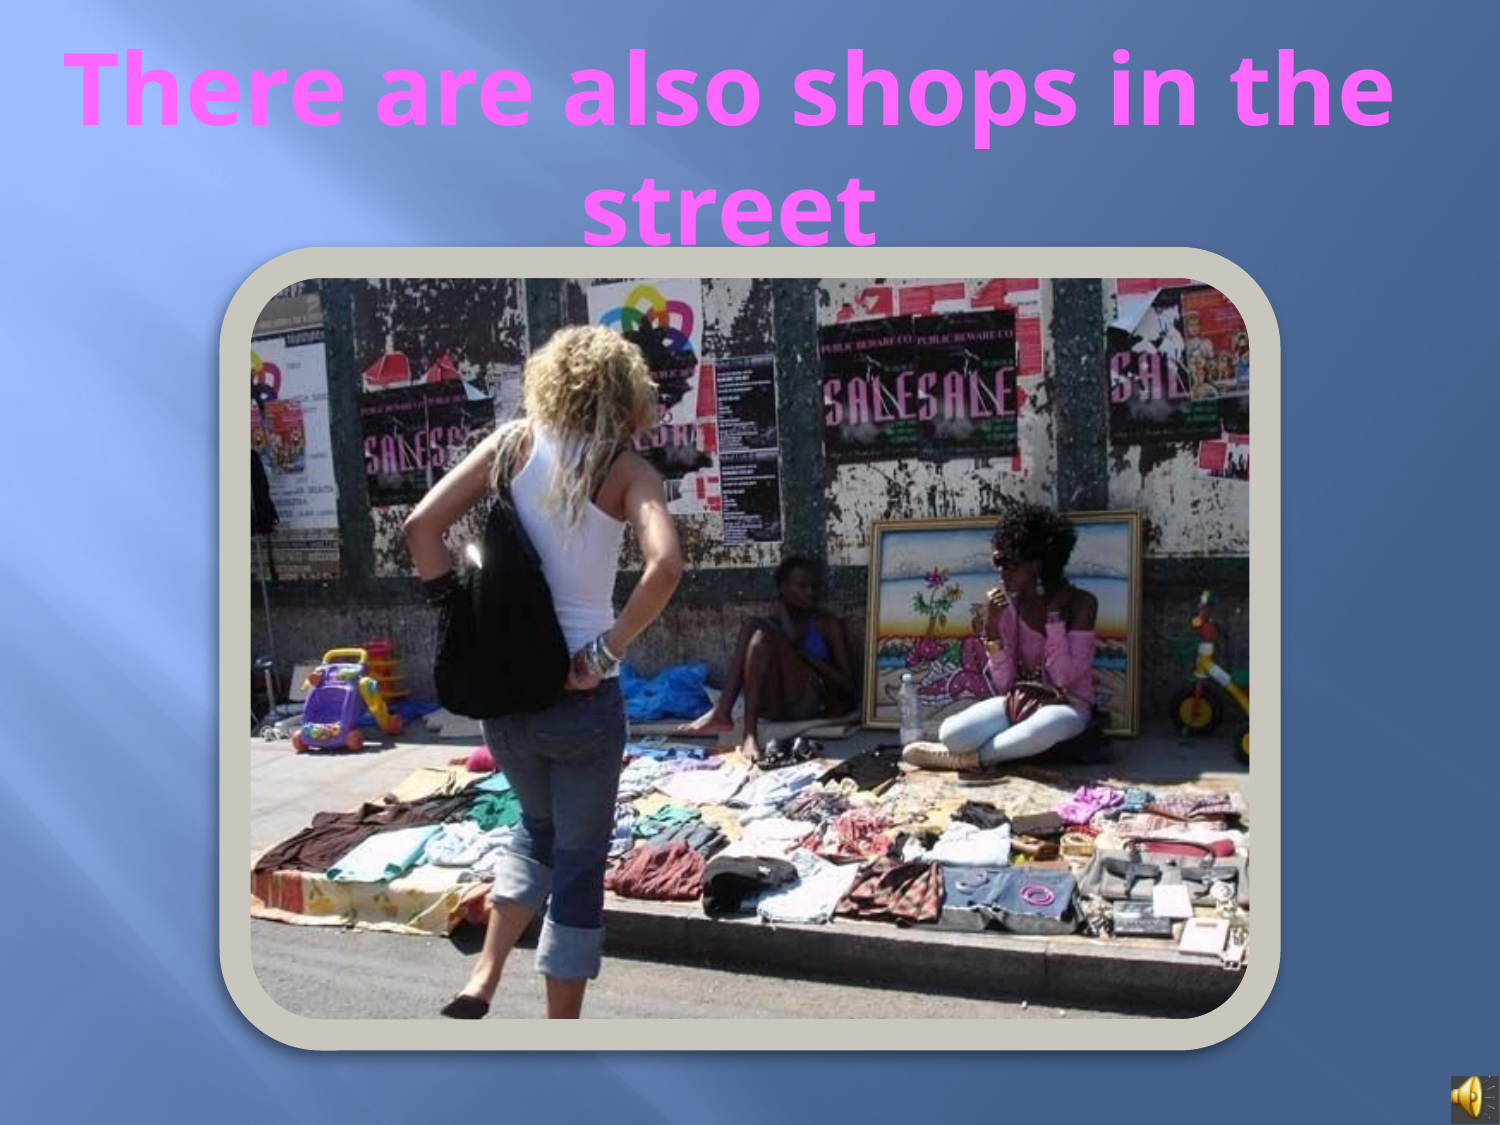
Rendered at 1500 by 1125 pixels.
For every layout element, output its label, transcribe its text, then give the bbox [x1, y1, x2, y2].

picture [1449, 1074, 1500, 1125]
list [234, 262, 1266, 1036]
title There are also shops in the street [35, 45, 1425, 247]
